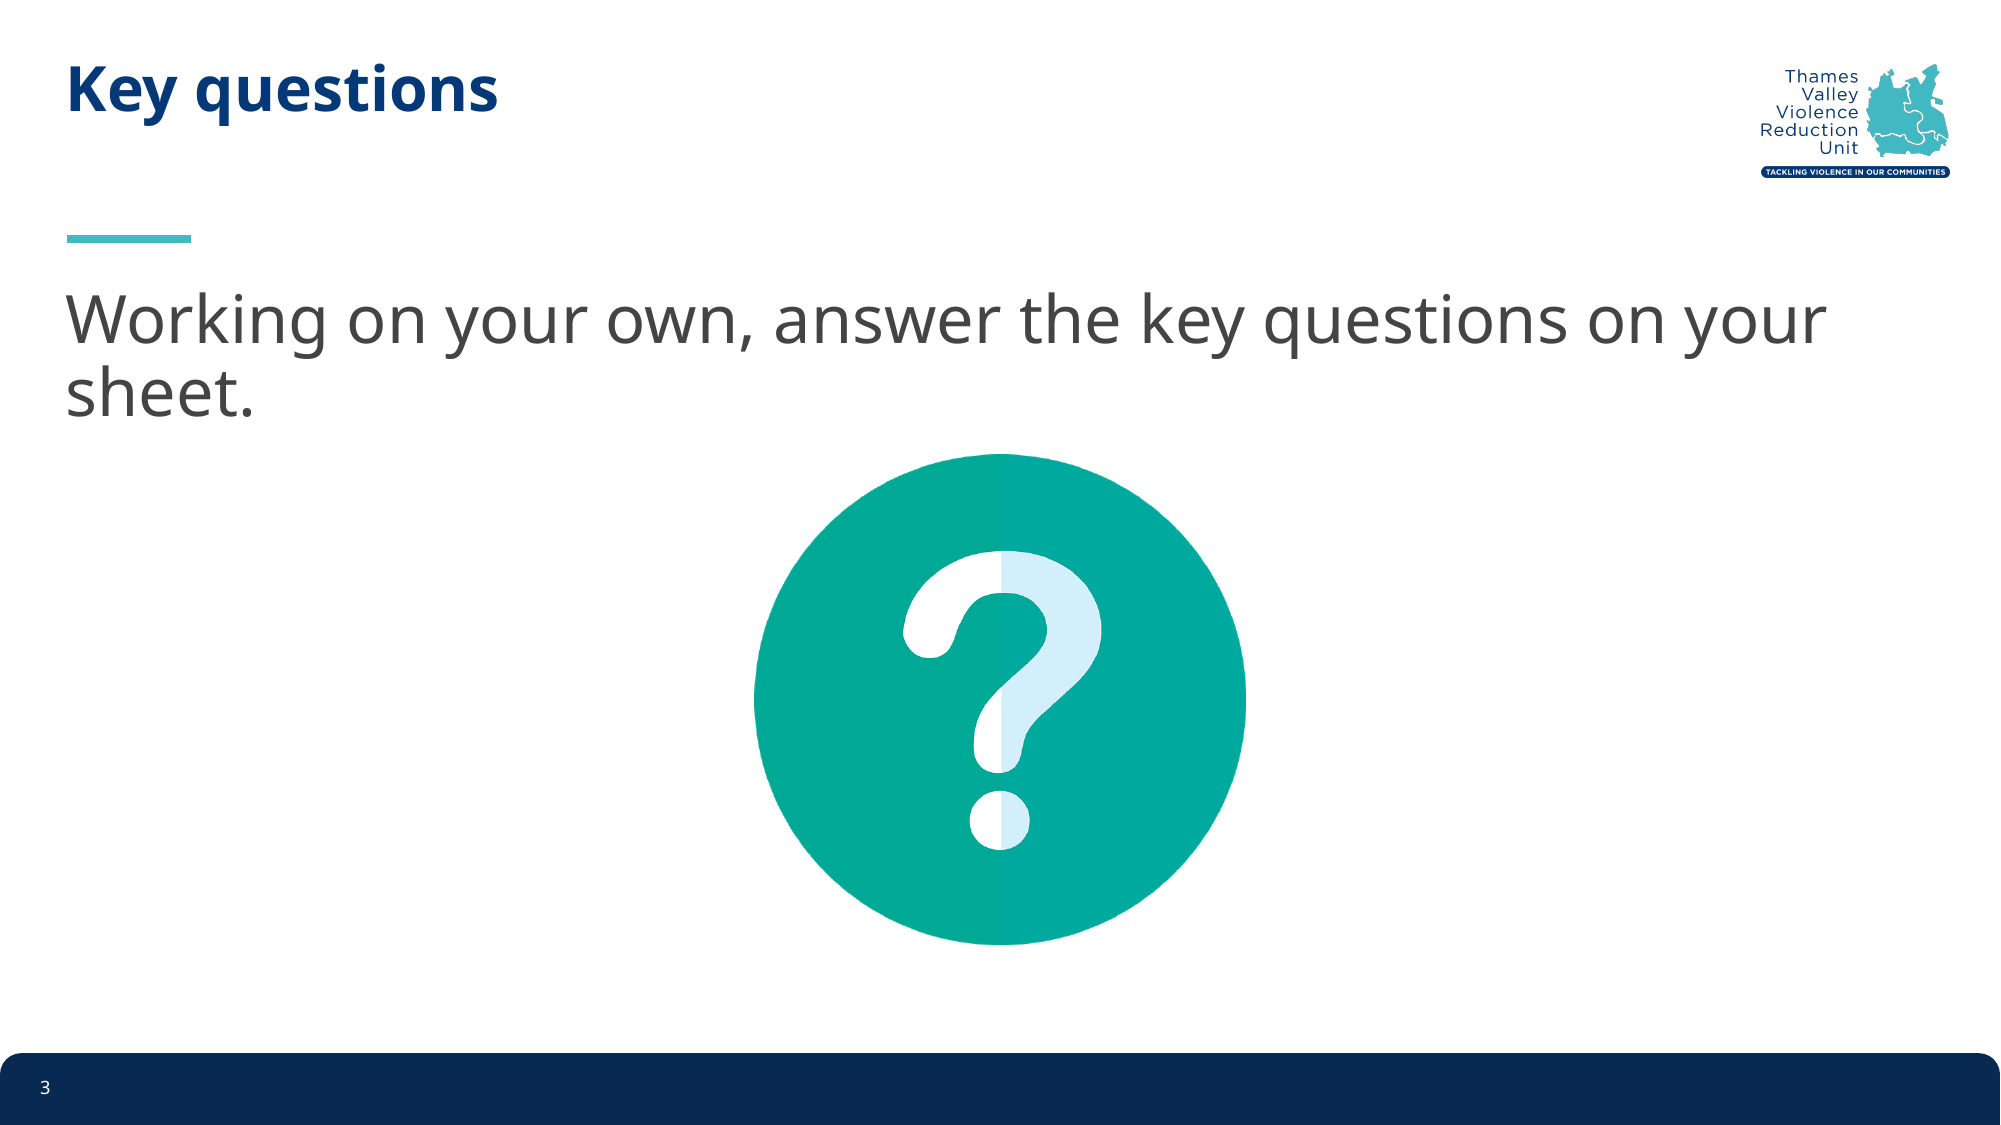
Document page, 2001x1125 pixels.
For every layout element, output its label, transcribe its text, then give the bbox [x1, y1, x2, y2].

text_box 3 [25, 1068, 357, 1107]
picture [754, 454, 1246, 945]
picture [1761, 64, 1950, 178]
title Key questions [50, 50, 1716, 200]
list Working on your own, answer the key questions on your sheet. [50, 278, 1913, 925]
